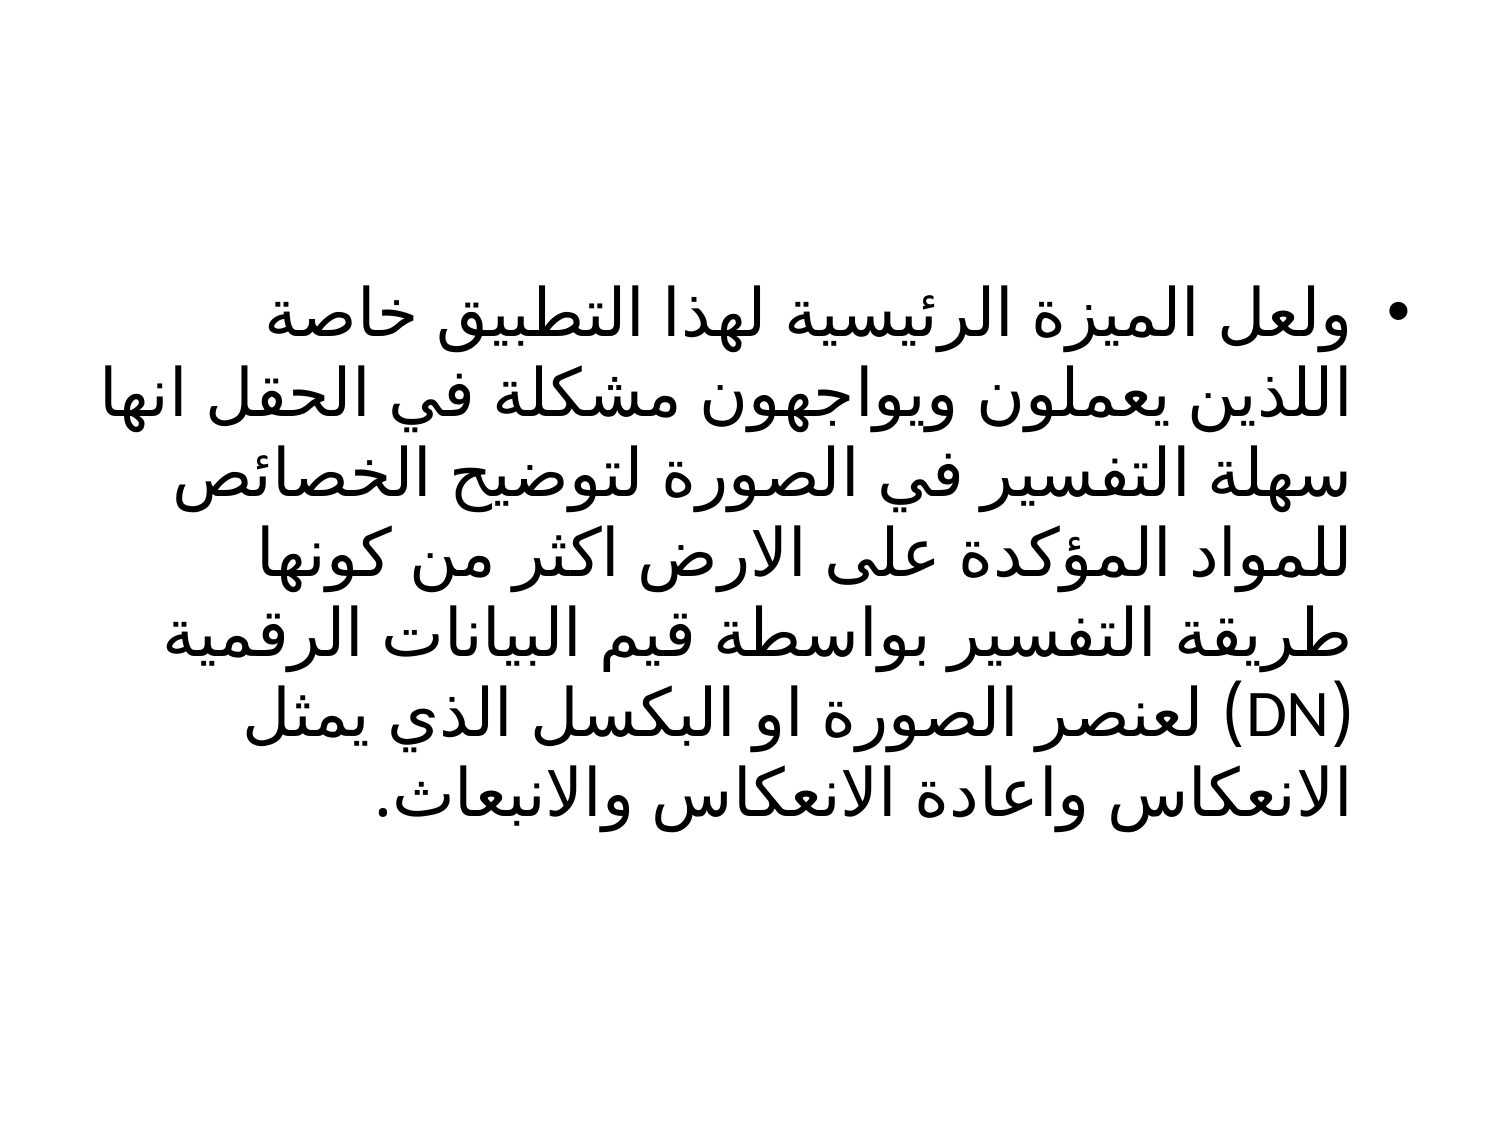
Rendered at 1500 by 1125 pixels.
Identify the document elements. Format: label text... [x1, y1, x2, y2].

list ولعل الميزة الرئيسية لهذا التطبيق خاصة اللذين يعملون ويواجهون مشكلة في الحقل انها سهلة التفسير في الصورة لتوضيح الخصائص للمواد المؤكدة على الارض اكثر من كونها طريقة التفسير بواسطة قيم البيانات الرقمية (DN) لعنصر الصورة او البكسل الذي يمثل الانعكاس واعادة الانعكاس والانبعاث. [75, 262, 1425, 1005]
